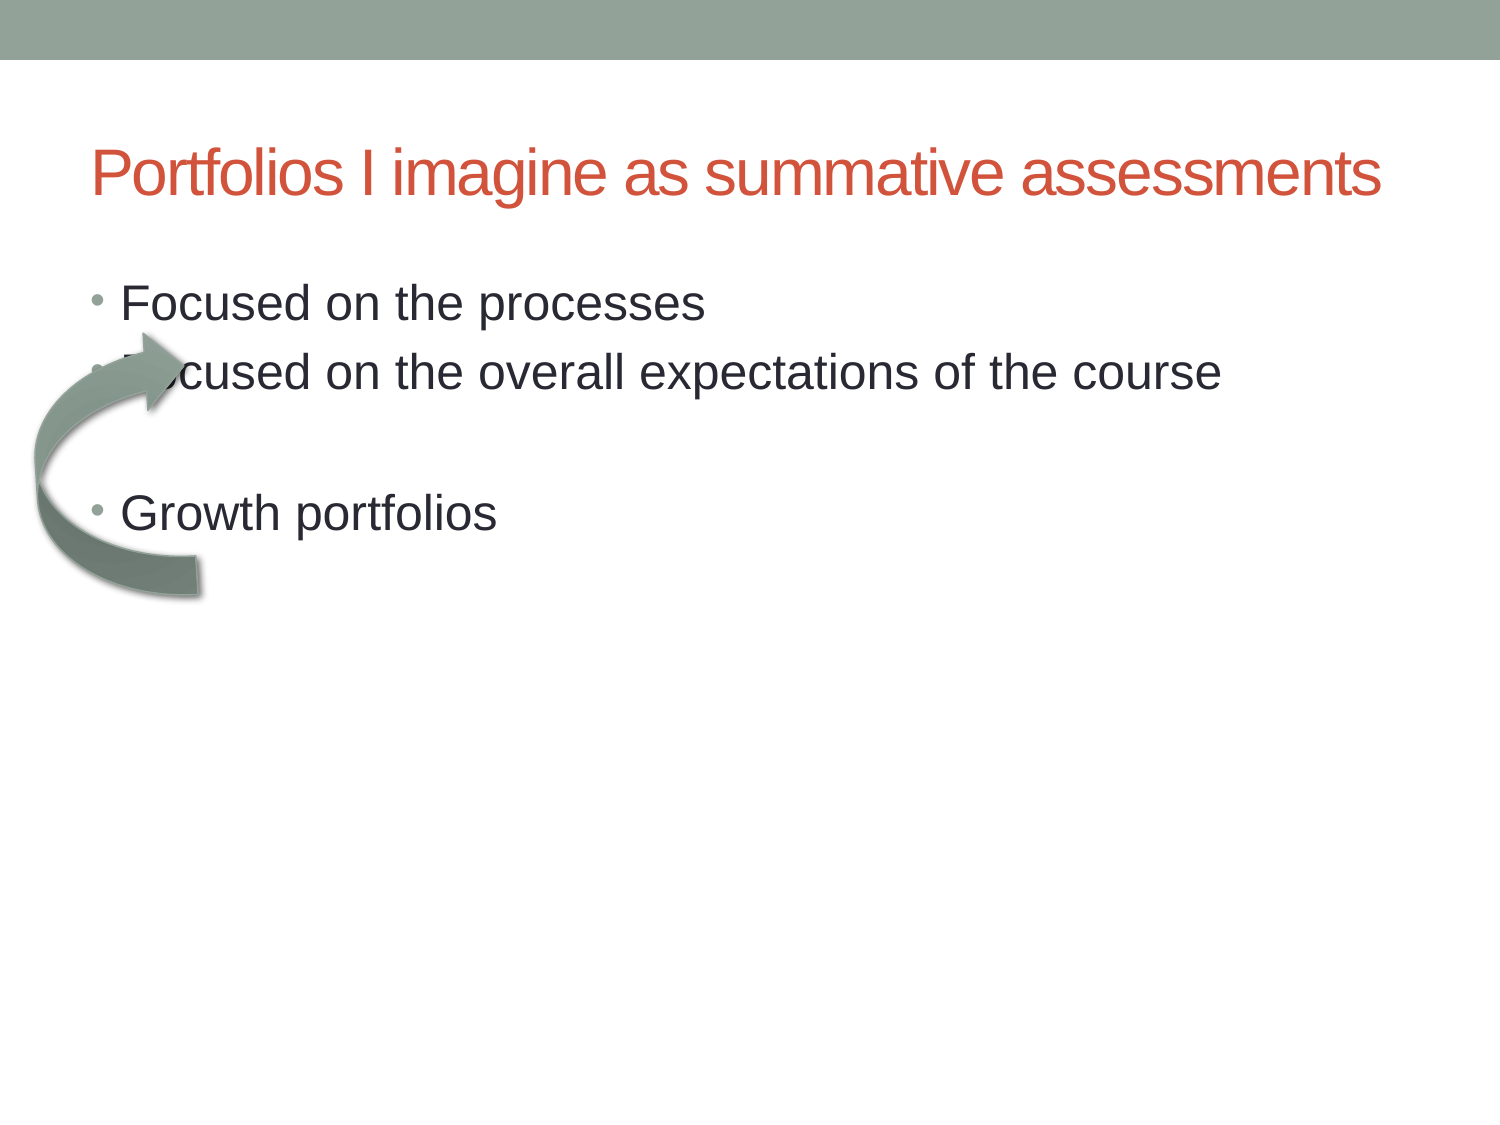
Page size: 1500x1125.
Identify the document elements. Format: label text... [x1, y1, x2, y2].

text_box [34, 332, 199, 596]
list Focused on the processes Focused on the overall expectations of the course Growth portfolios [75, 262, 1425, 1063]
title Portfolios I imagine as summative assessments [75, 87, 1425, 250]
